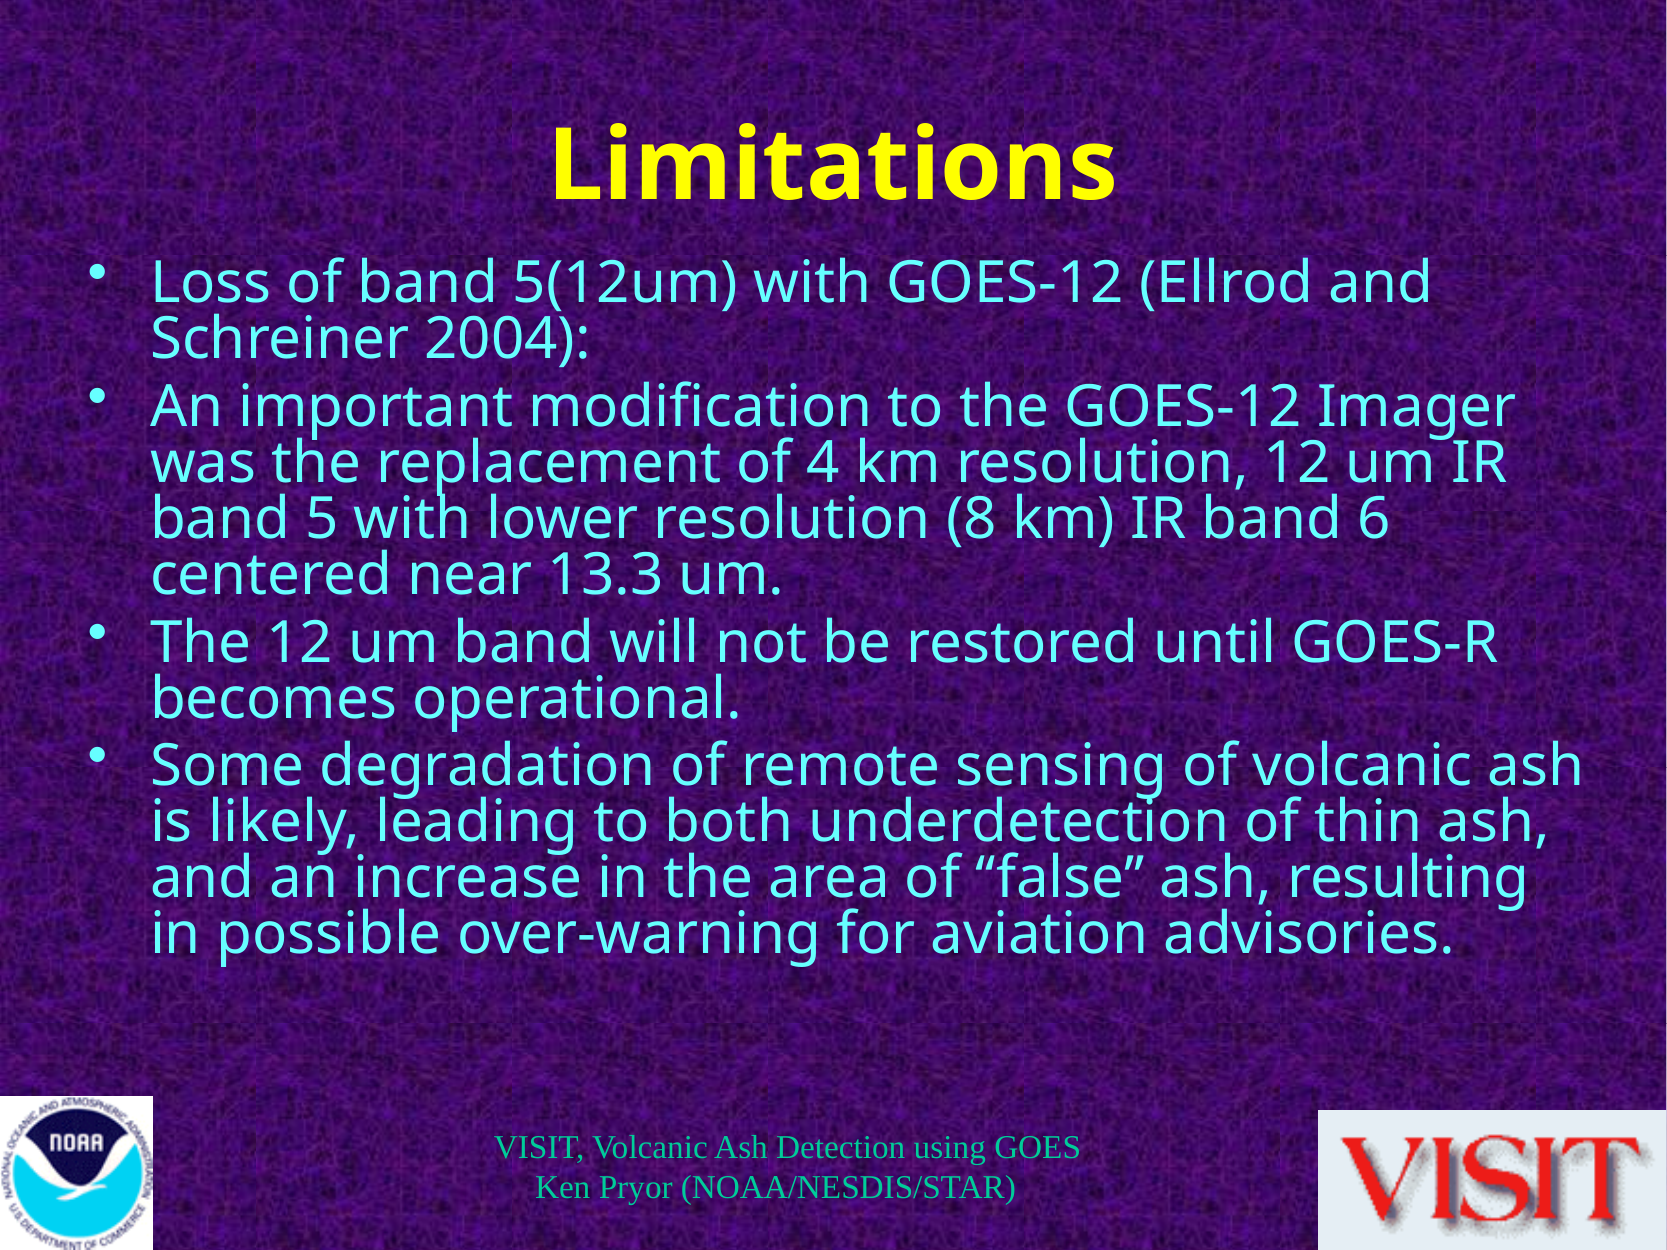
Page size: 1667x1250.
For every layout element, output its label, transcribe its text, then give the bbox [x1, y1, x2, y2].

list Loss of band 5(12um) with GOES-12 (Ellrod and Schreiner 2004): An important modification to the GOES-12 Imager was the replacement of 4 km resolution, 12 um IR band 5 with lower resolution (8 km) IR band 6 centered near 13.3 um. The 12 um band will not be restored until GOES-R becomes operational. Some degradation of remote sensing of volcanic ash is likely, leading to both underdetection of thin ash, and an increase in the area of ‘‘false’’ ash, resulting in possible over-warning for aviation advisories. [70, 249, 1613, 1097]
picture [0, 0, 1667, 1250]
title Limitations [124, 83, 1542, 237]
